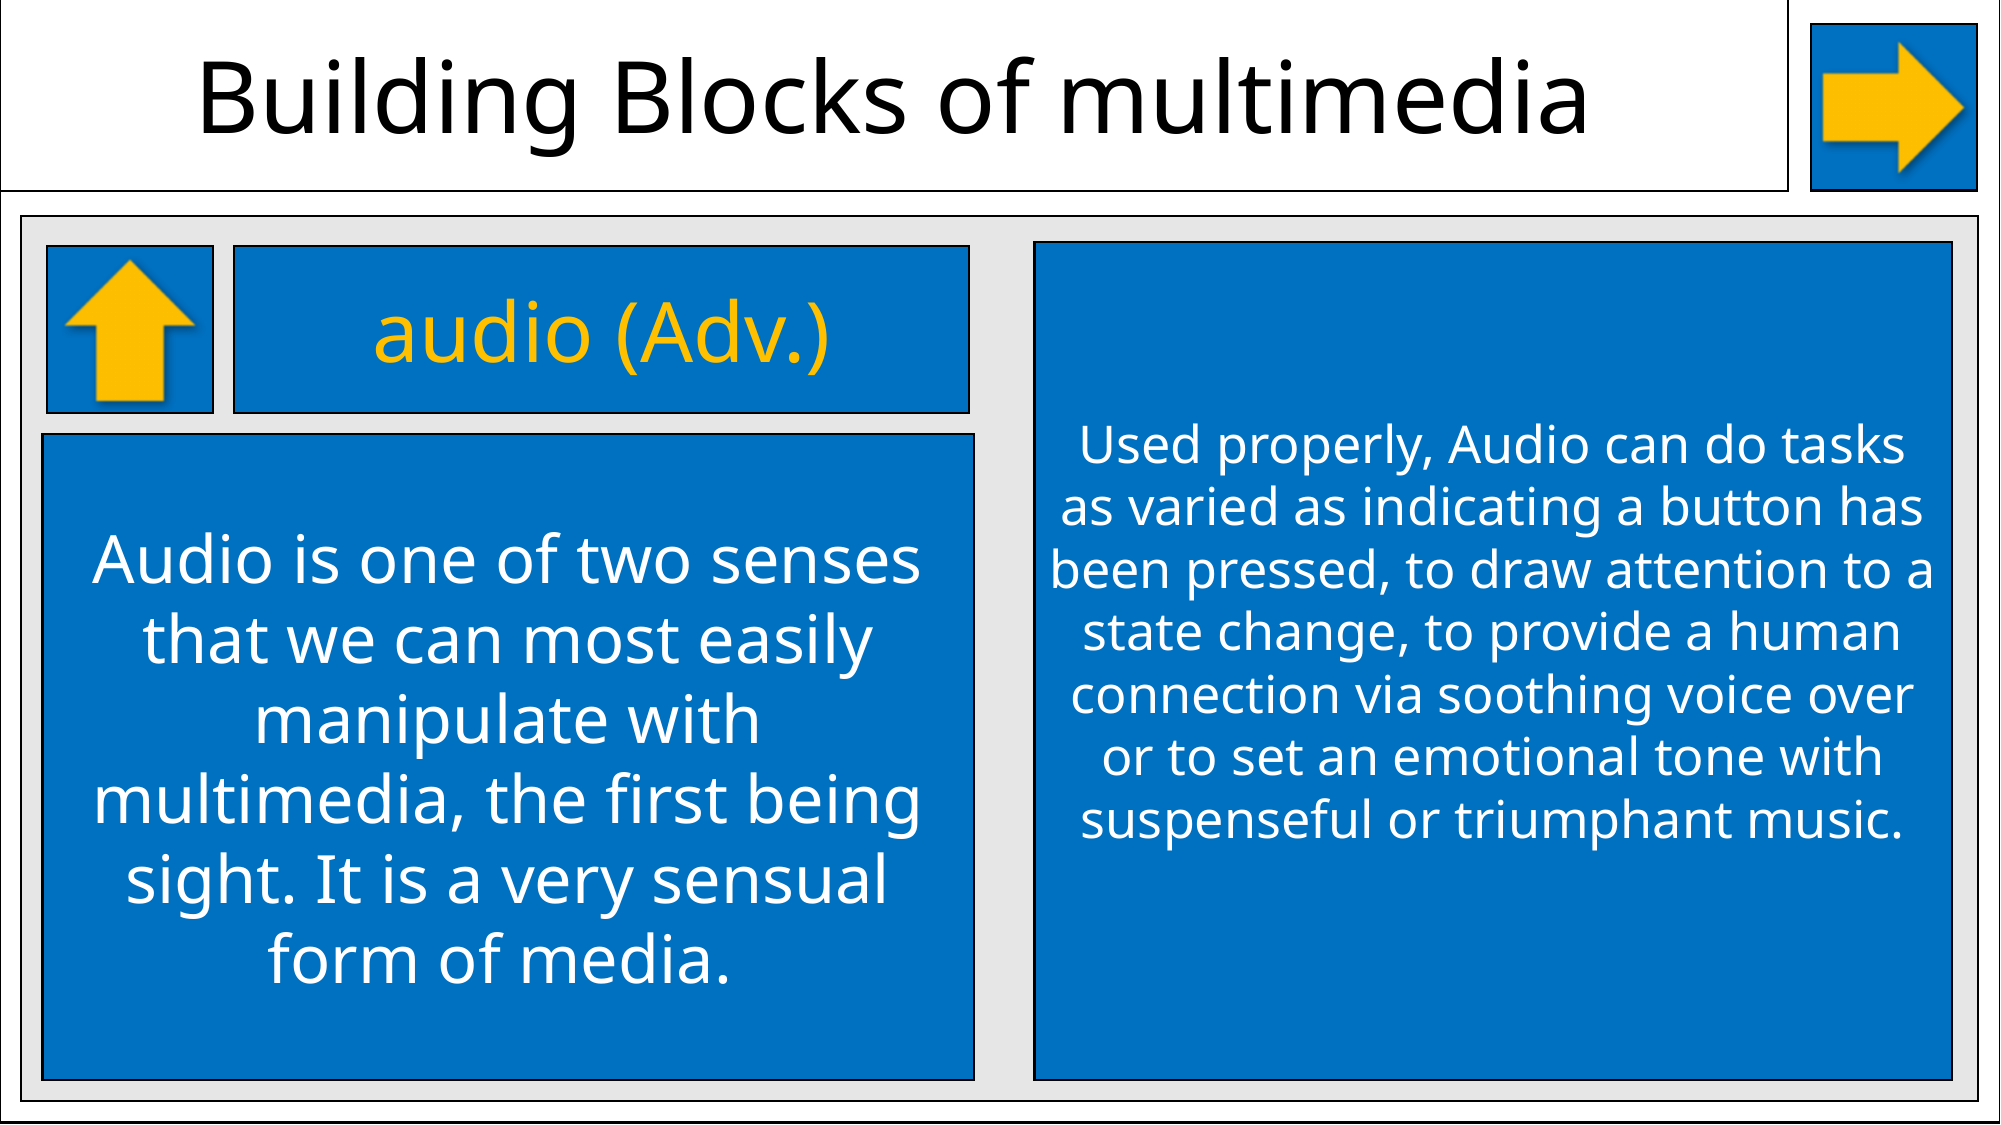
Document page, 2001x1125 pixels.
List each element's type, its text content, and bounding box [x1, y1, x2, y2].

text_box Building Blocks of multimedia [0, 0, 1789, 192]
text_box [1822, 40, 1963, 173]
text_box [46, 245, 214, 414]
text_box Audio is one of two senses that we can most easily manipulate with multimedia, the first being sight. It is a very sensual form of media. [41, 433, 975, 1081]
text_box [20, 215, 1979, 1102]
text_box [0, 0, 2000, 1124]
text_box [66, 261, 194, 401]
text_box Used properly, Audio can do tasks as varied as indicating a button has been pressed, to draw attention to a state change, to provide a human connection via soothing voice over or to set an emotional tone with suspenseful or triumphant music. [1033, 241, 1953, 1081]
text_box [1810, 23, 1978, 192]
text_box audio (Adv.) [233, 245, 970, 414]
